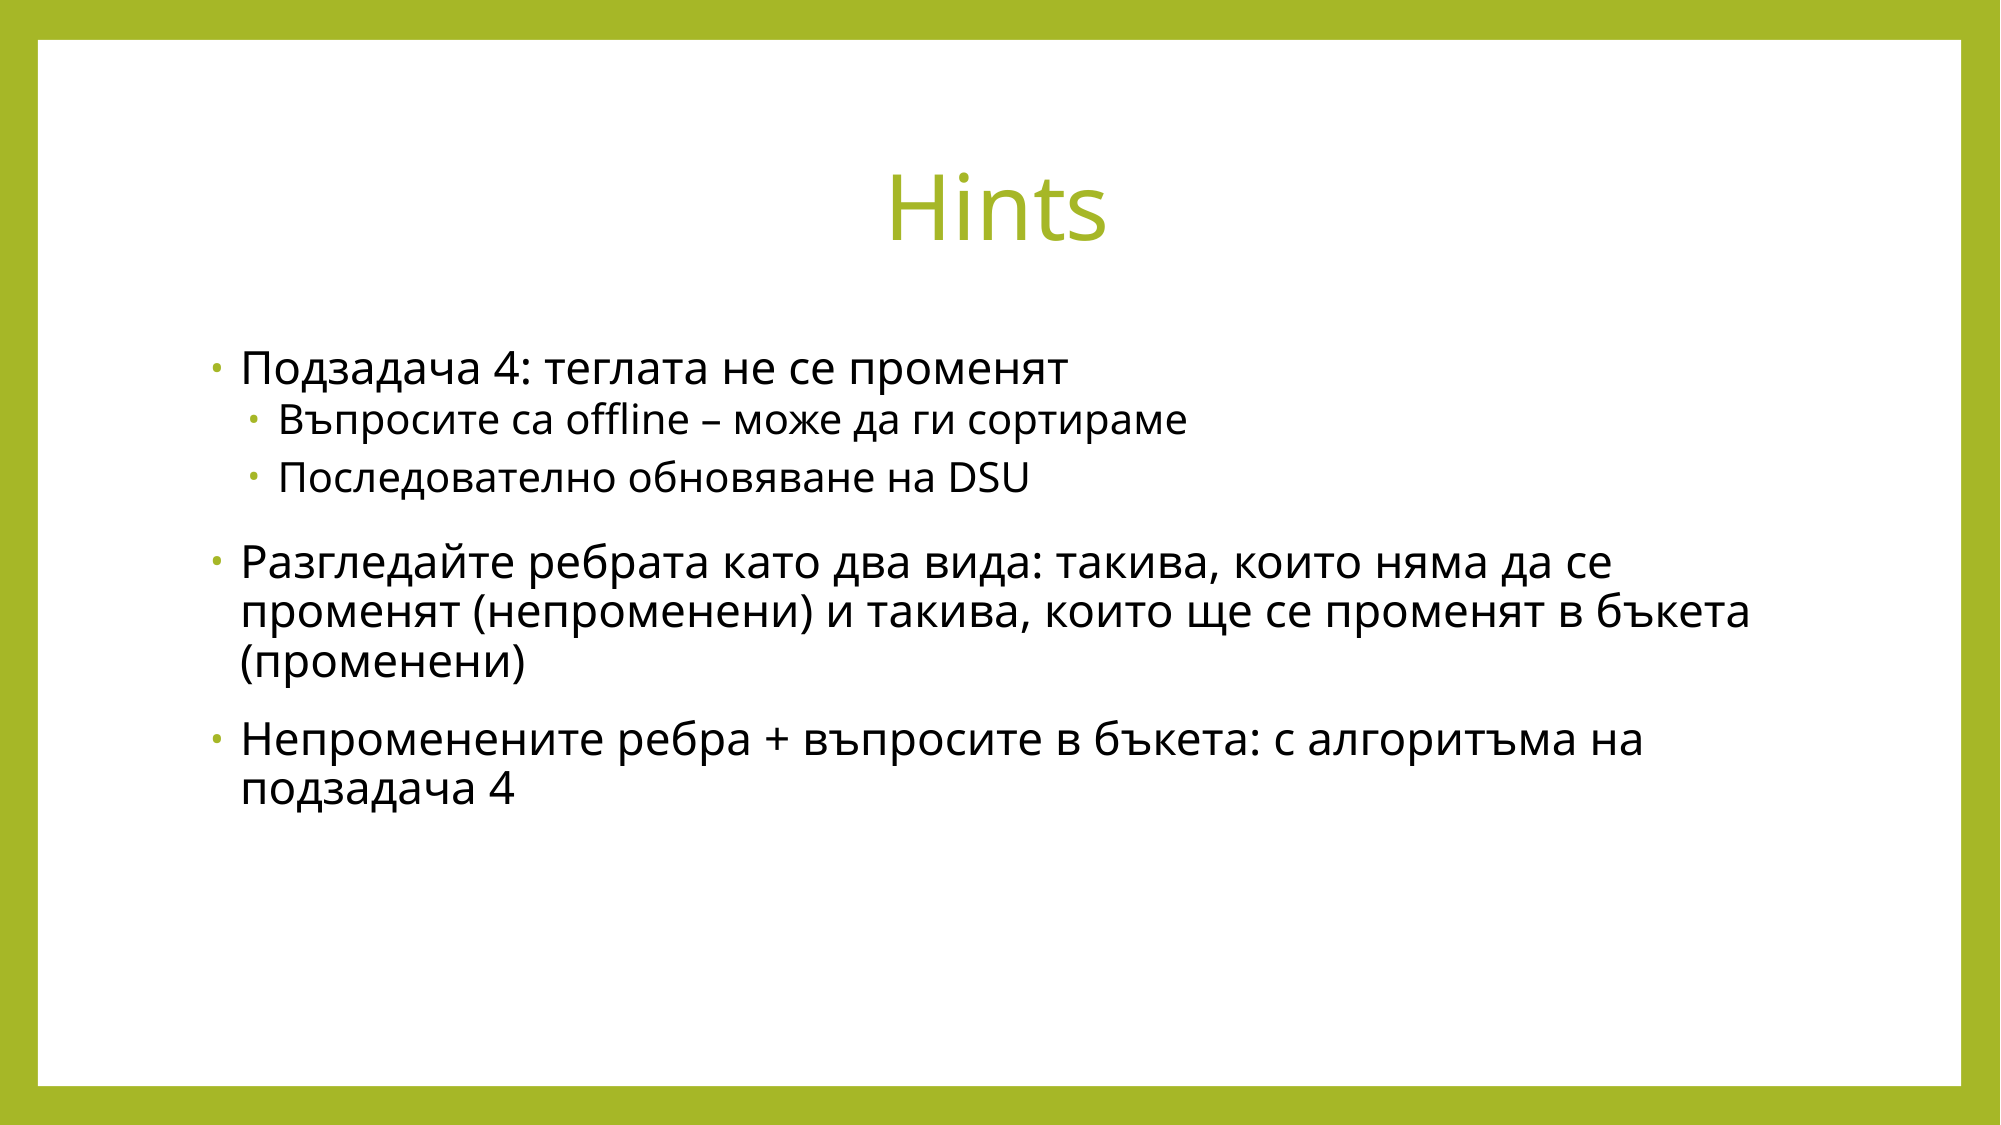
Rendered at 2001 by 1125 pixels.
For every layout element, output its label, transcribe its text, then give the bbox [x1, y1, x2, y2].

title Hints [187, 99, 1808, 323]
list Подзадача 4: теглата не се променят Въпросите са offline – може да ги сортираме Последователно обновяване на DSU Разгледайте ребрата като два вида: такива, които няма да се променят (непроменени) и такива, които ще се променят в бъкета (променени) Непроменените ребра + въпросите в бъкета: с алгоритъма на подзадача 4 [187, 337, 1808, 1000]
